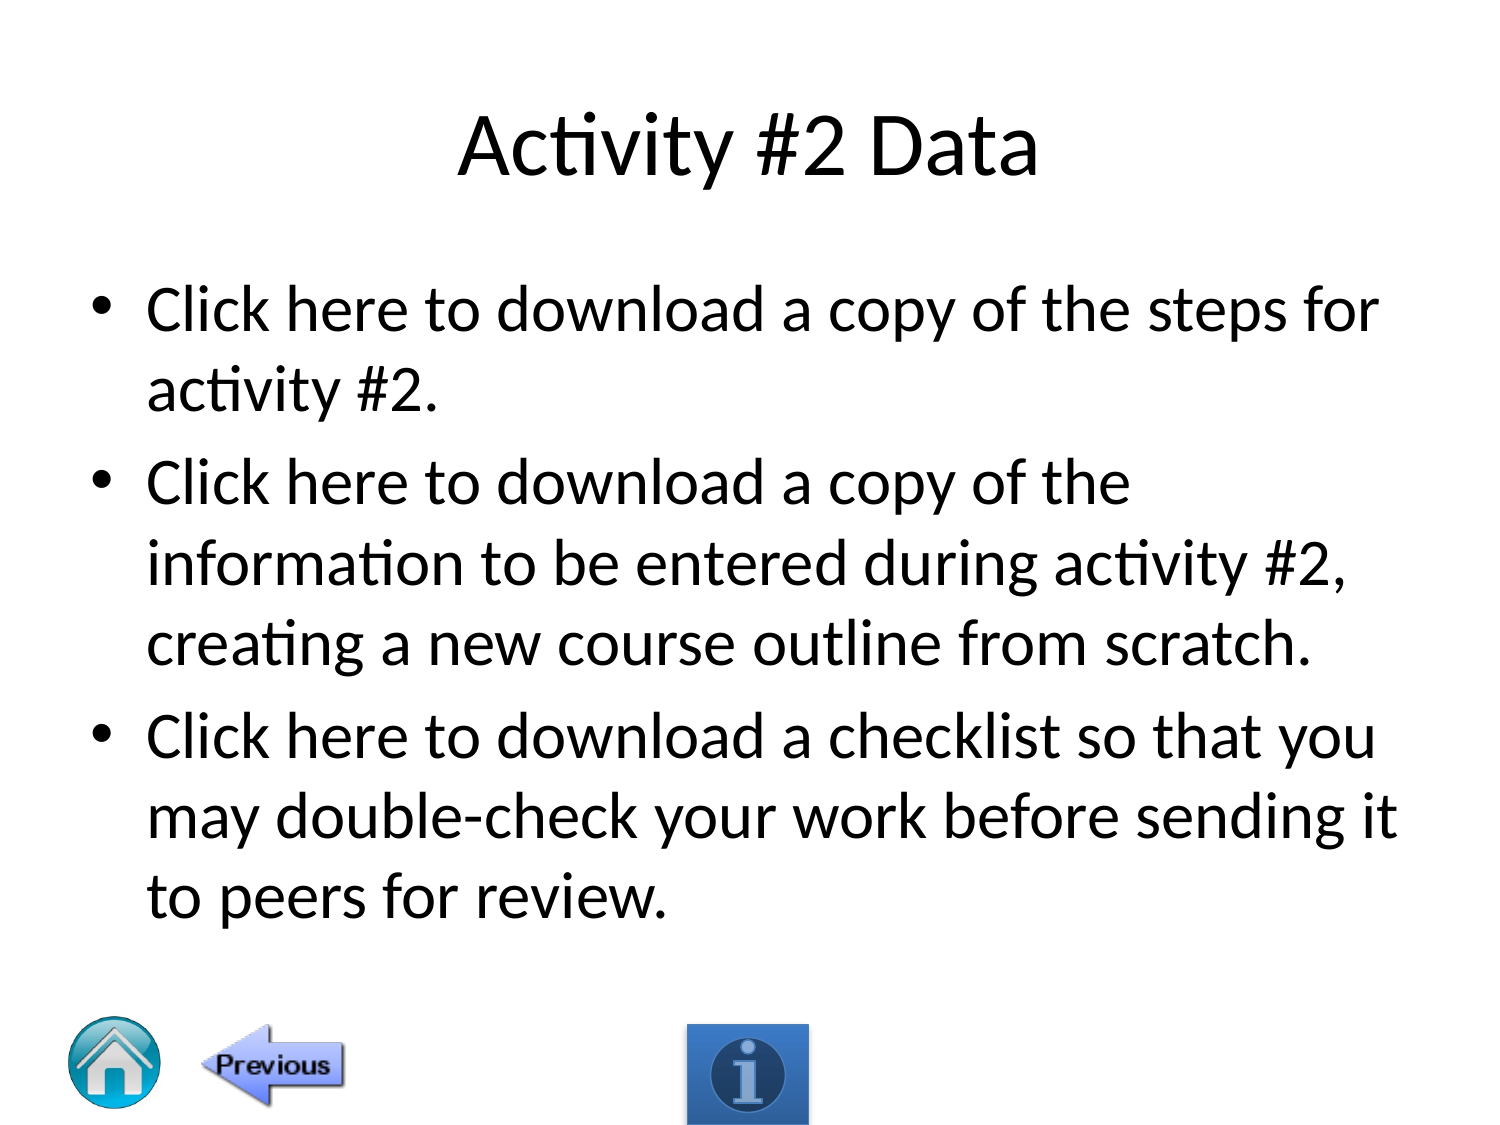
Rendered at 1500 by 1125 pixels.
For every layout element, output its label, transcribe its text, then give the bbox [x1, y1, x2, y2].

picture [200, 1023, 350, 1113]
title Activity #2 Data [75, 45, 1425, 233]
list Click here to download a copy of the steps for activity #2. Click here to download a copy of the information to be entered during activity #2, creating a new course outline from scratch. Click here to download a checklist so that you may double-check your work before sending it to peers for review. [75, 257, 1425, 1000]
text_box [687, 1024, 809, 1125]
picture [62, 1009, 166, 1113]
